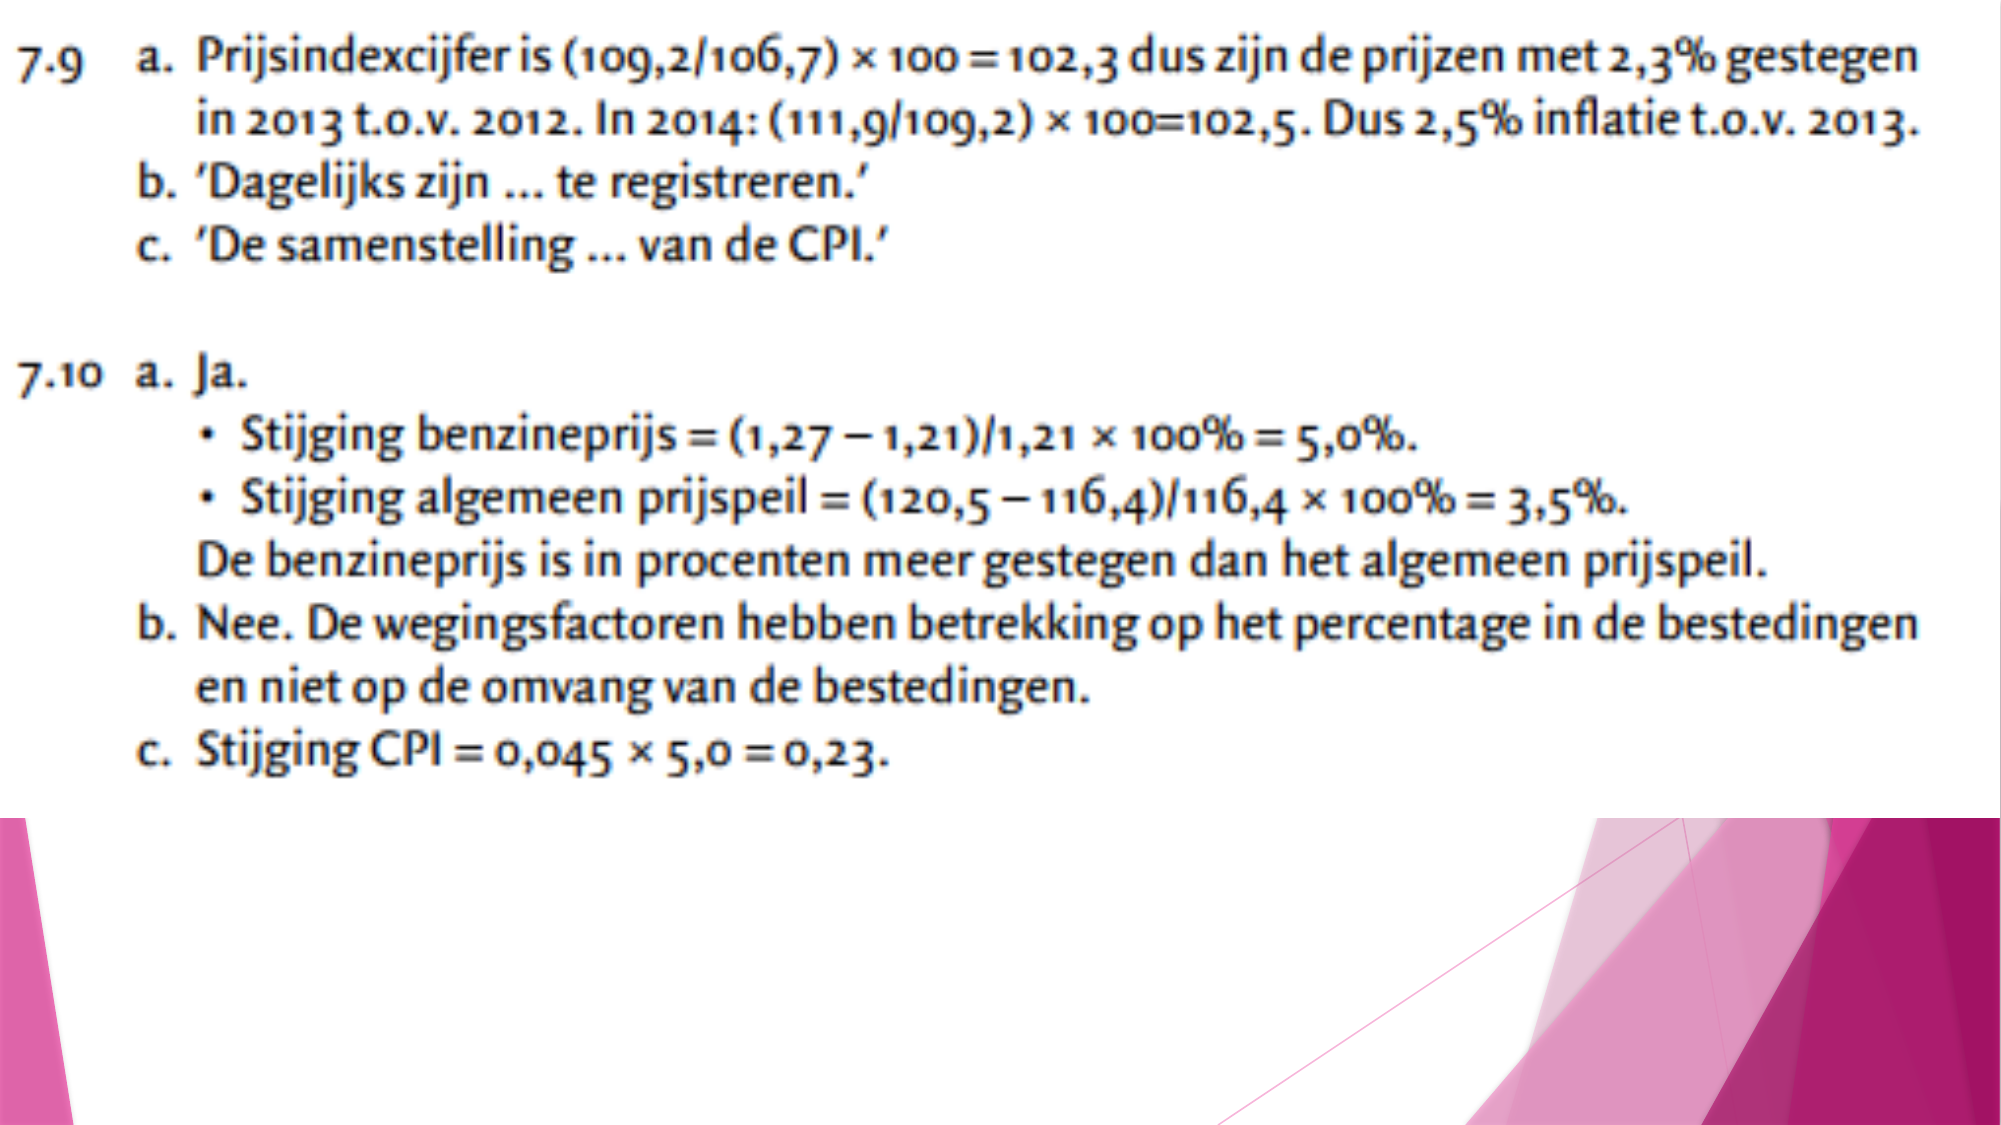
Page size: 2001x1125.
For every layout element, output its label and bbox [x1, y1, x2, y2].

picture [0, 0, 2000, 819]
